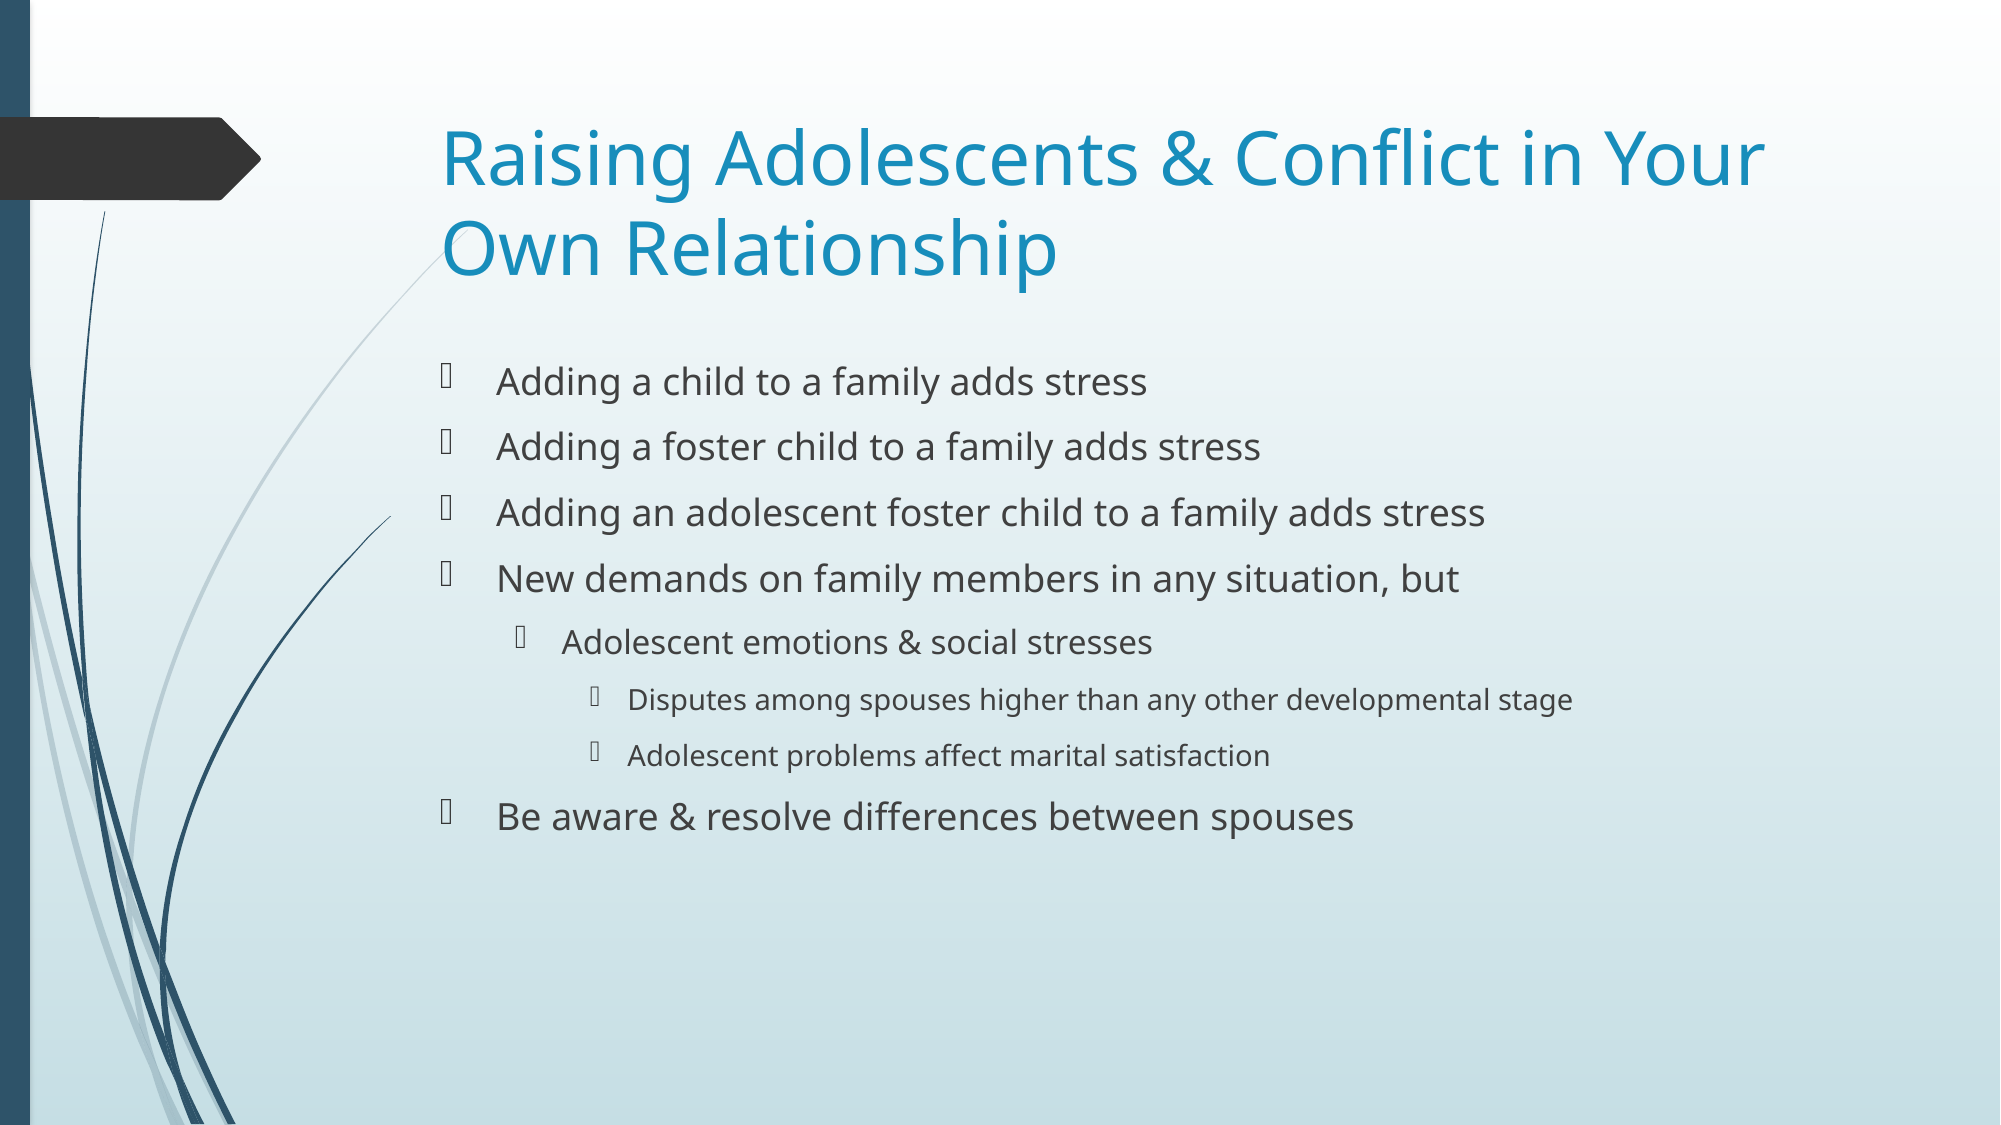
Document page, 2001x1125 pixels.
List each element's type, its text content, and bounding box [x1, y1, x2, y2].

list Adding a child to a family adds stress Adding a foster child to a family adds stress Adding an adolescent foster child to a family adds stress New demands on family members in any situation, but Adolescent emotions & social stresses Disputes among spouses higher than any other developmental stage Adolescent problems affect marital satisfaction Be aware & resolve differences between spouses [424, 350, 1888, 970]
title Raising Adolescents & Conflict in Your Own Relationship [425, 102, 1888, 313]
